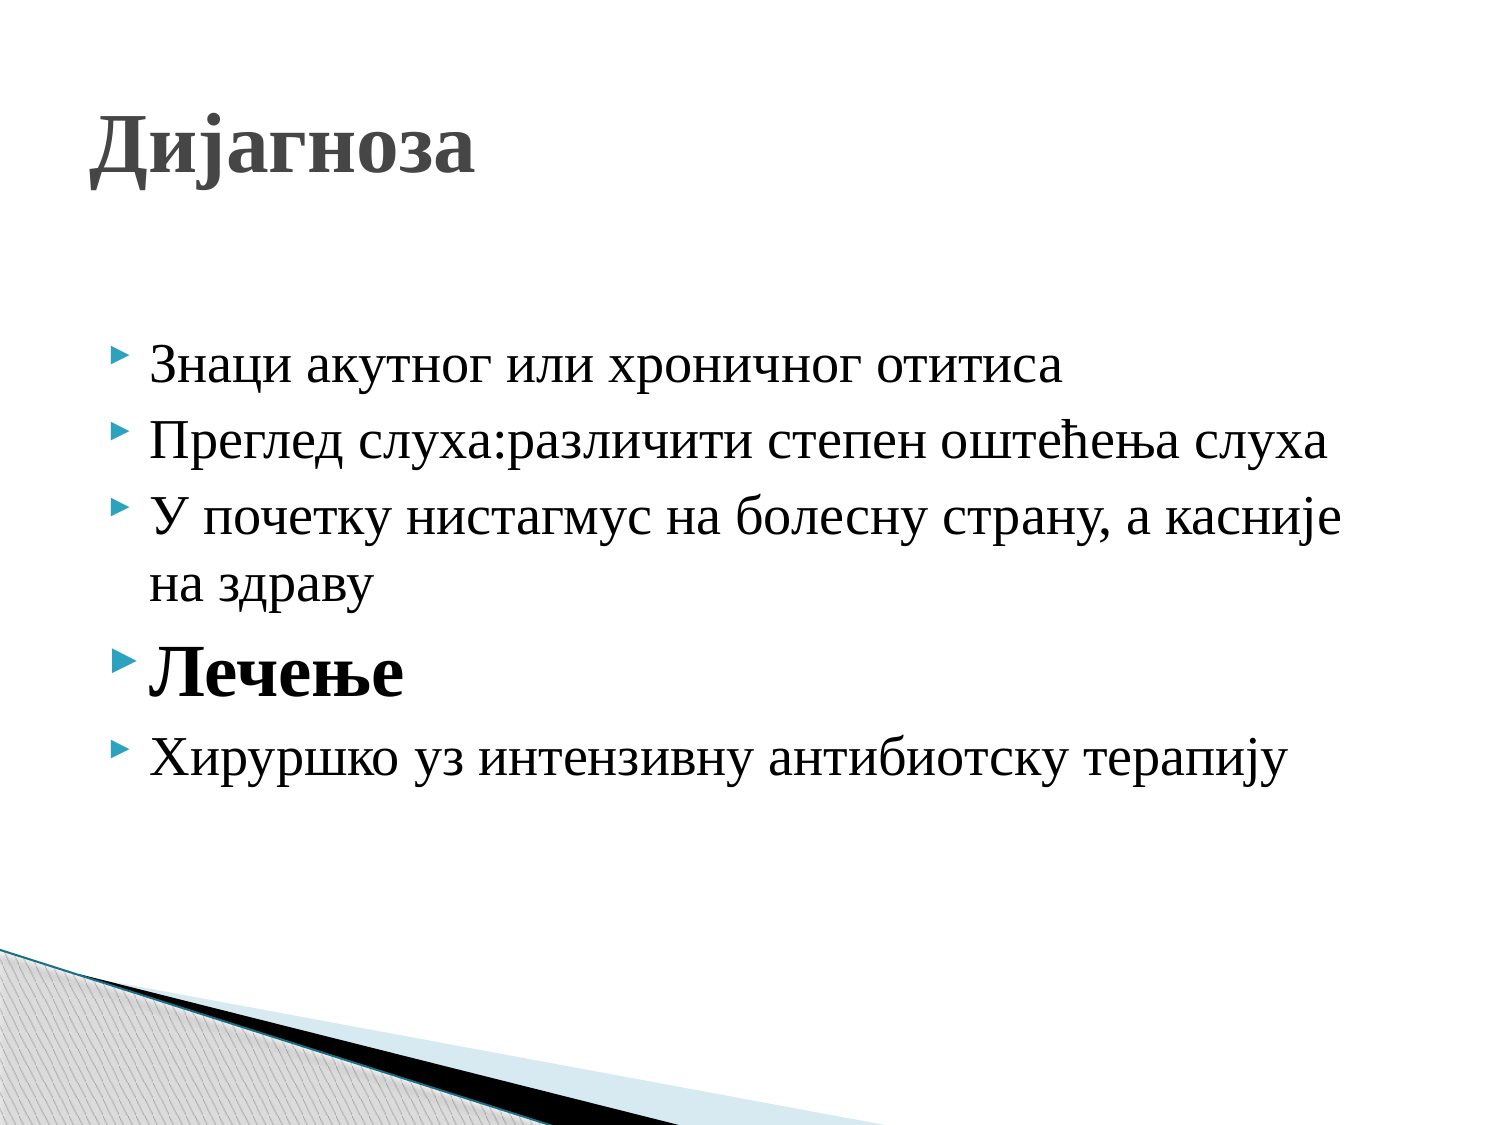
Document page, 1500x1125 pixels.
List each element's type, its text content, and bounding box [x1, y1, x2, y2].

title Дијагноза [75, 45, 1425, 233]
list Знаци акутног или хроничног отитиса Преглед слуха:различити степен оштећења слуха У почетку нистагмус на болесну страну, а касније на здраву Лечење Хируршко уз интензивну антибиотску терапију [75, 243, 1425, 986]
